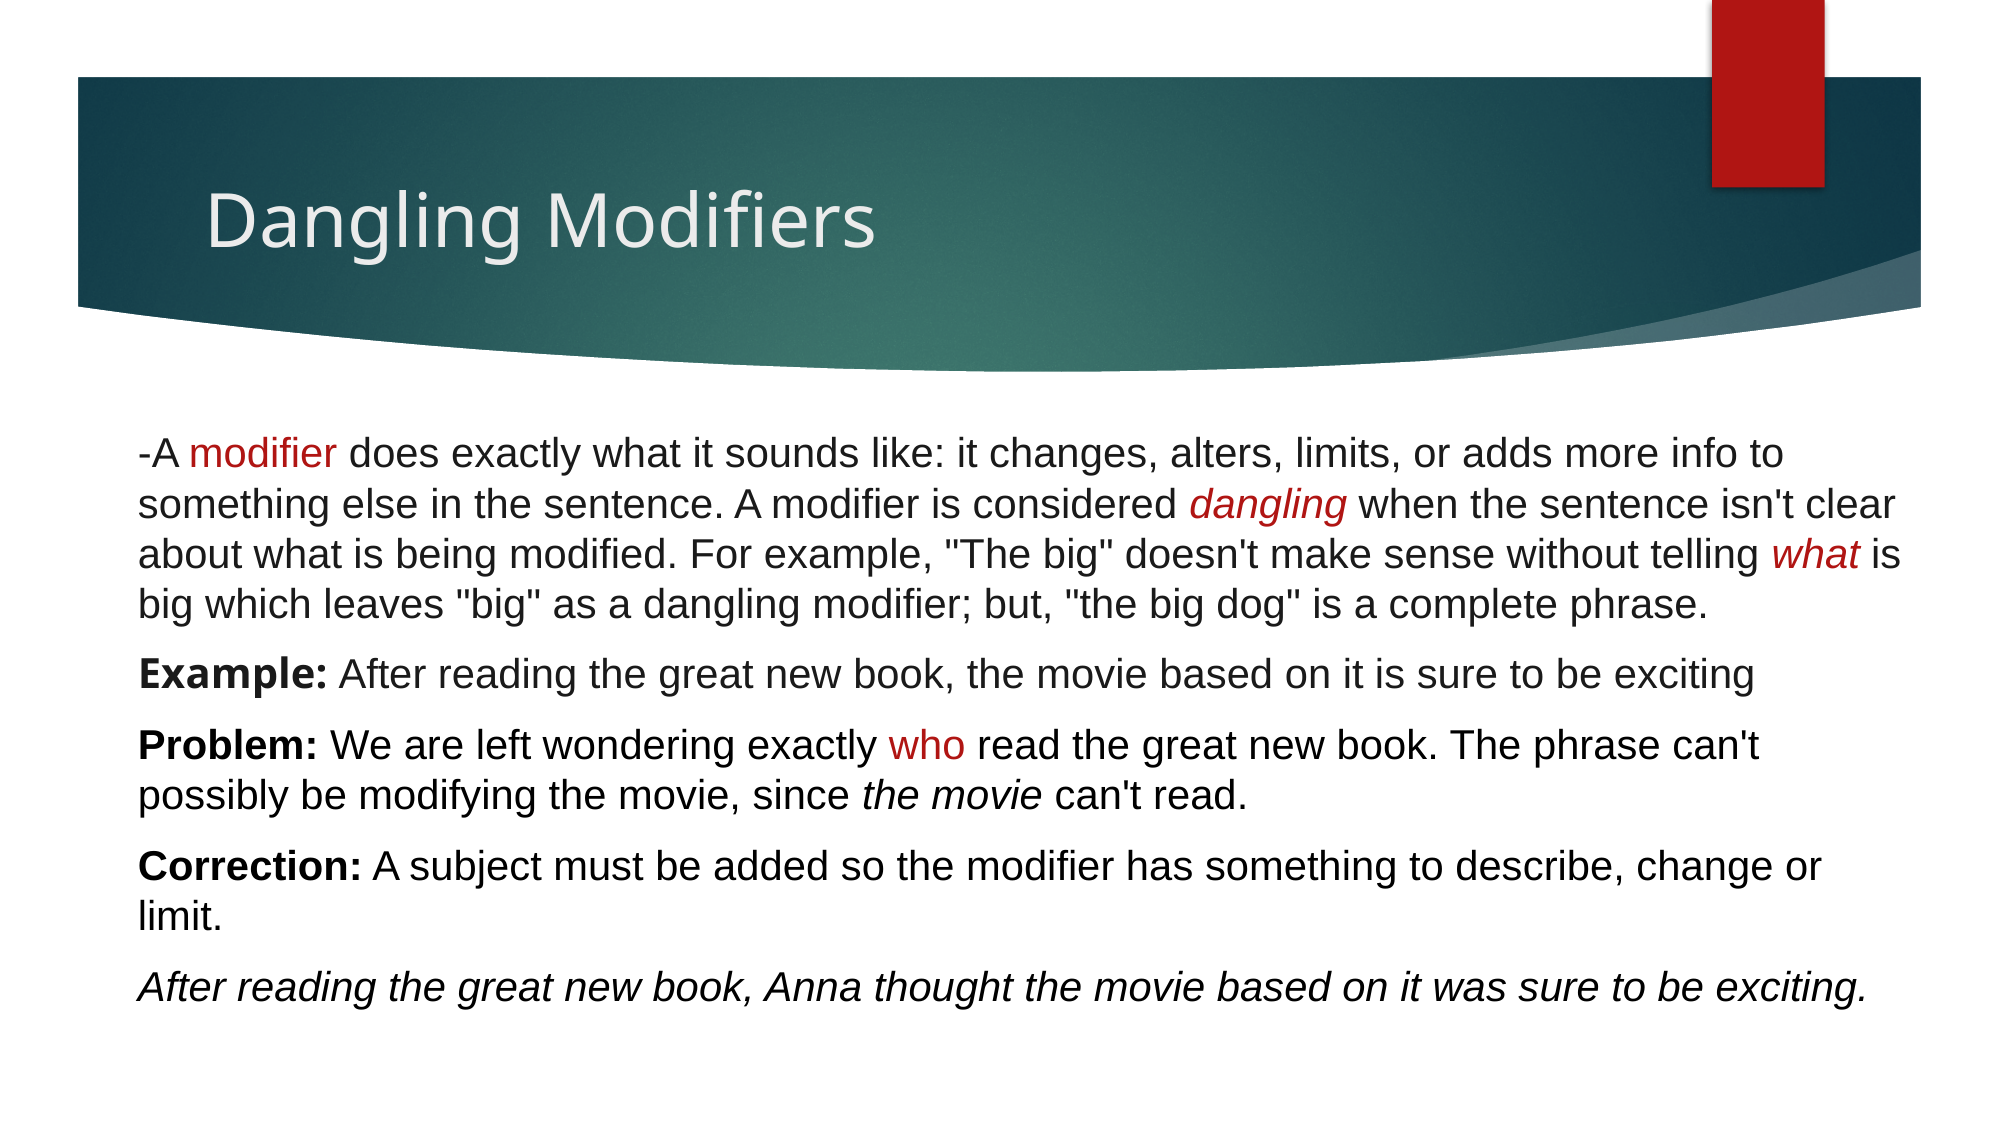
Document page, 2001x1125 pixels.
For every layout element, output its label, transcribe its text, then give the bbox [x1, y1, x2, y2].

text_box -A modifier does exactly what it sounds like: it changes, alters, limits, or adds more info to something else in the sentence. A modifier is considered dangling when the sentence isn't clear about what is being modified. For example, "The big" doesn't make sense without telling what is big which leaves "big" as a dangling modifier; but, "the big dog" is a complete phrase. Example: After reading the great new book, the movie based on it is sure to be exciting Problem: We are left wondering exactly who read the great new book. The phrase can't possibly be modifying the movie, since the movie can't read. Correction: A subject must be added so the modifier has something to describe, change or limit. After reading the great new book, Anna thought the movie based on it was sure to be exciting. [123, 418, 1925, 1018]
title Dangling Modifiers [189, 159, 1627, 276]
